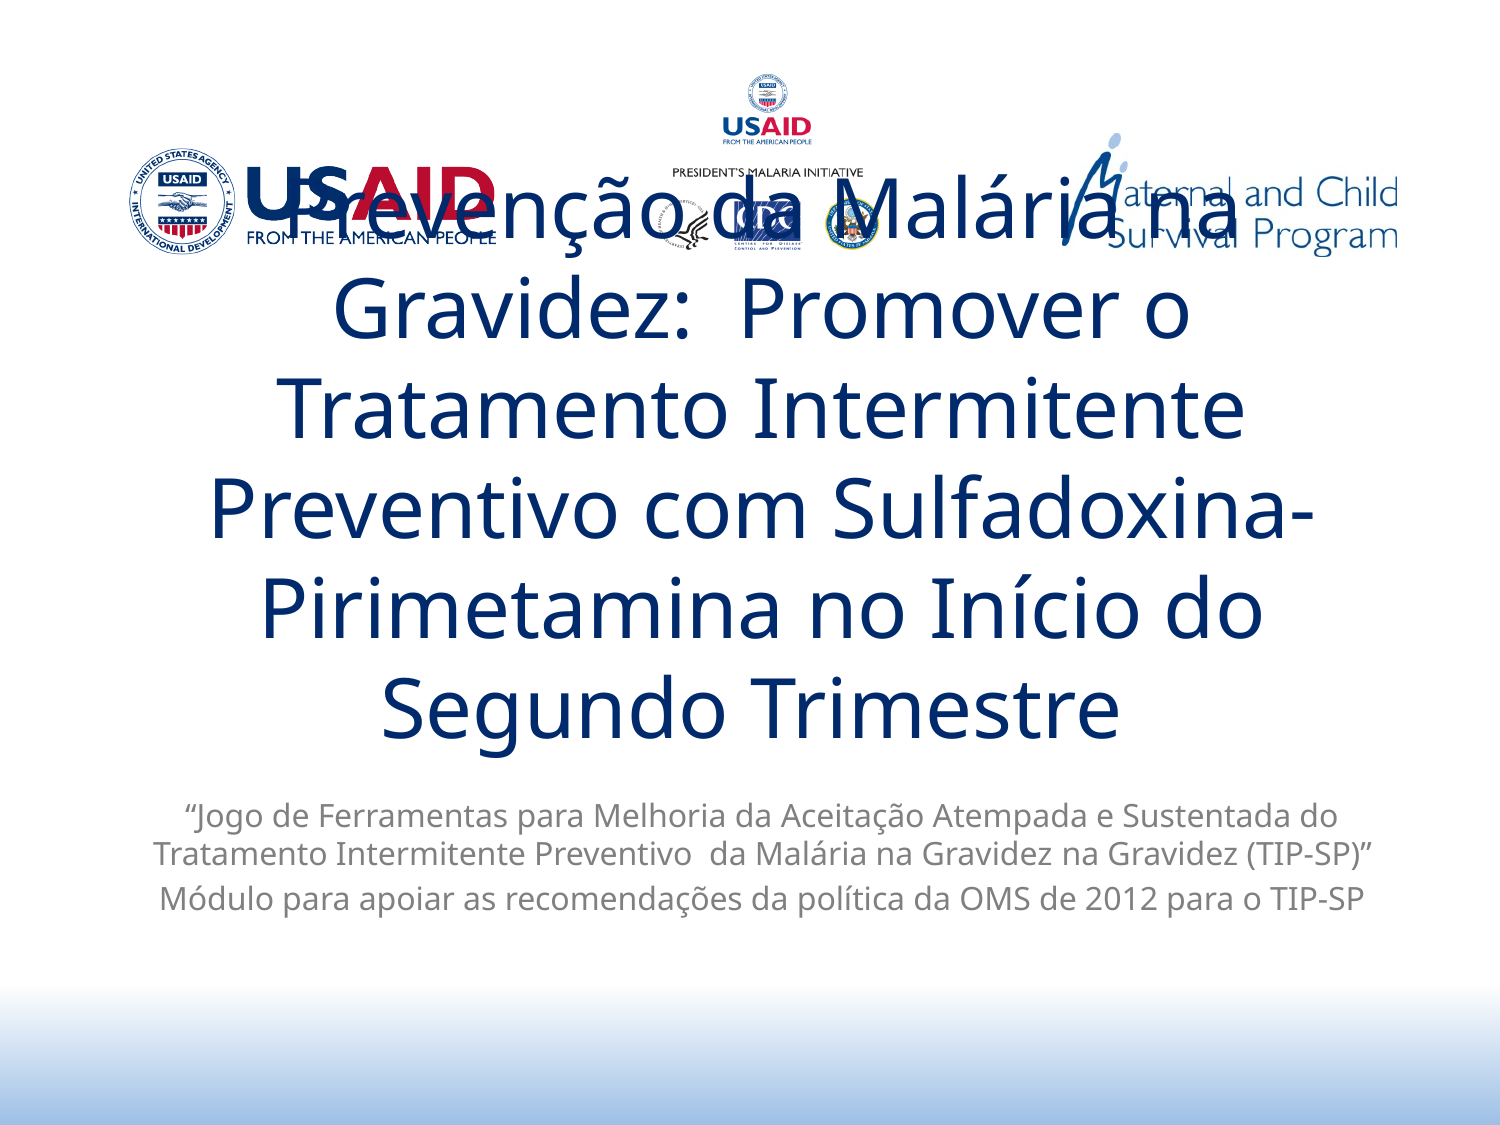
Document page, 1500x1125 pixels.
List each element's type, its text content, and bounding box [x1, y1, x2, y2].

picture [655, 71, 883, 255]
subtitle “Jogo de Ferramentas para Melhoria da Aceitação Atempada e Sustentada do Tratamento Intermitente Preventivo da Malária na Gravidez na Gravidez (TIP-SP)” Módulo para apoiar as recomendações da política da OMS de 2012 para o TIP-SP [125, 787, 1400, 988]
picture [125, 113, 498, 257]
title Prevenção da Malária na Gravidez: Promover o Tratamento Intermitente Preventivo com Sulfadoxina-Pirimetamina no Início do Segundo Trimestre [125, 324, 1400, 763]
picture [1062, 133, 1397, 257]
